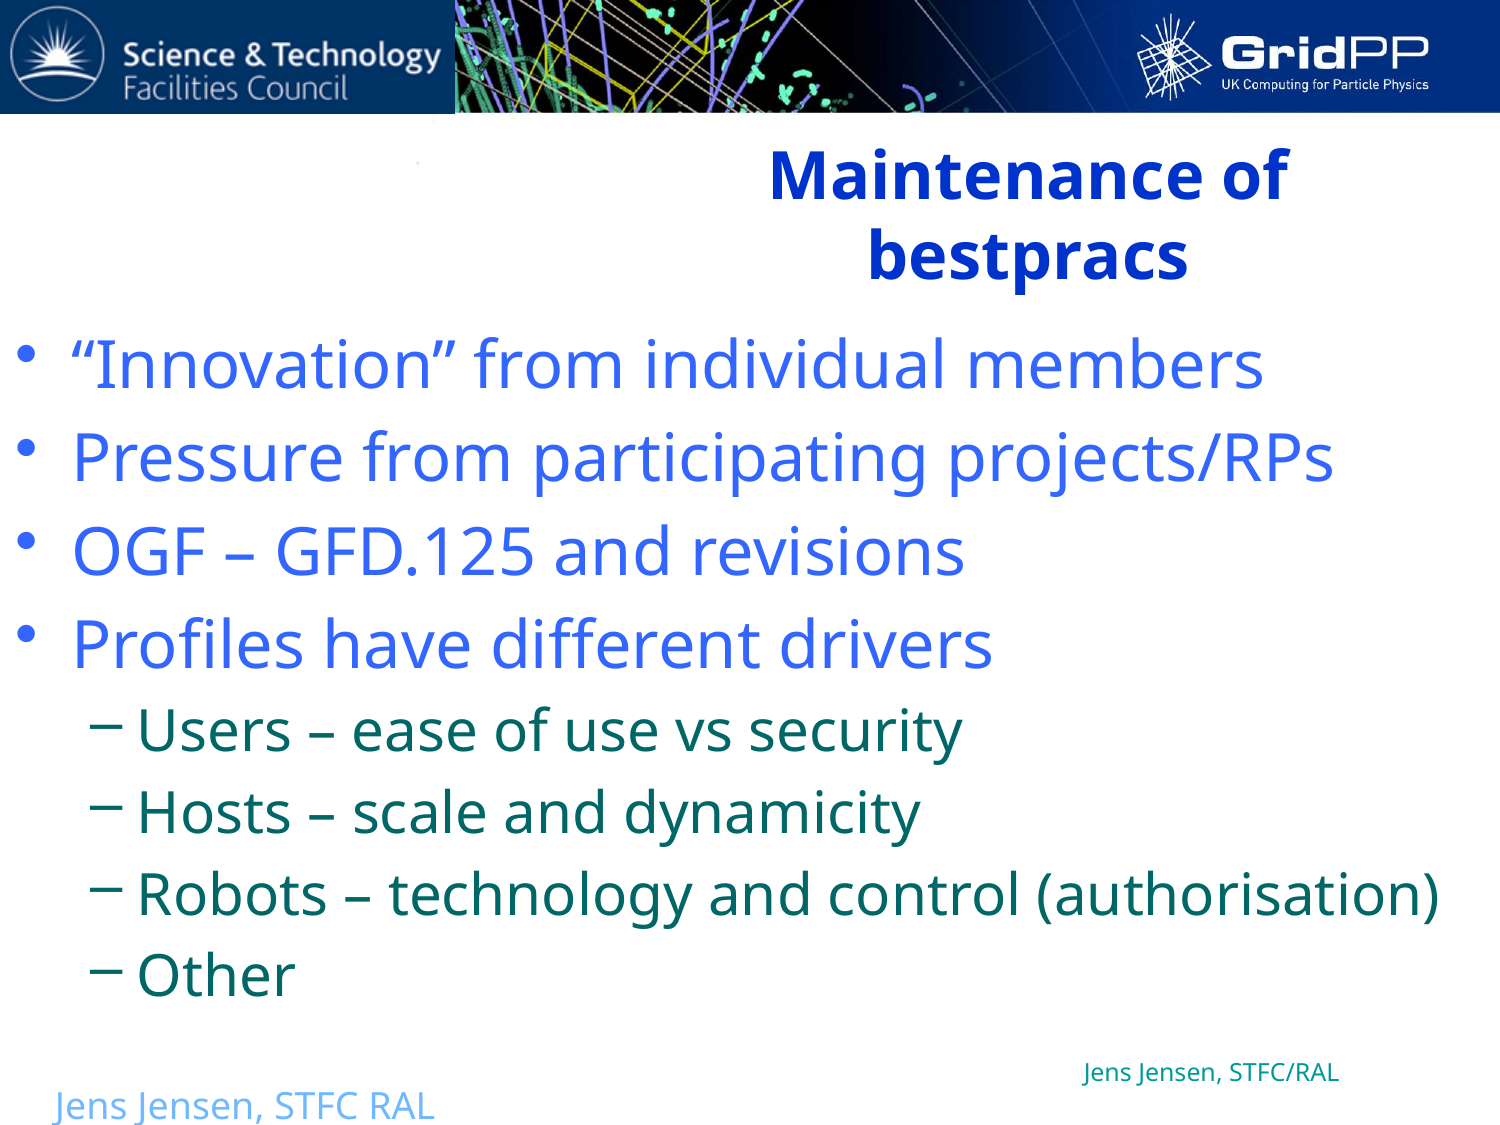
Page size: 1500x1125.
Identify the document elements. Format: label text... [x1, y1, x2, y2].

list “Innovation” from individual members Pressure from participating projects/RPs OGF – GFD.125 and revisions Profiles have different drivers Users – ease of use vs security Hosts – scale and dynamicity Robots – technology and control (authorisation) Other [0, 314, 1500, 1036]
picture [0, 1036, 1500, 1125]
picture [0, 0, 1500, 314]
title Maintenance of bestpracs [584, 125, 1473, 301]
